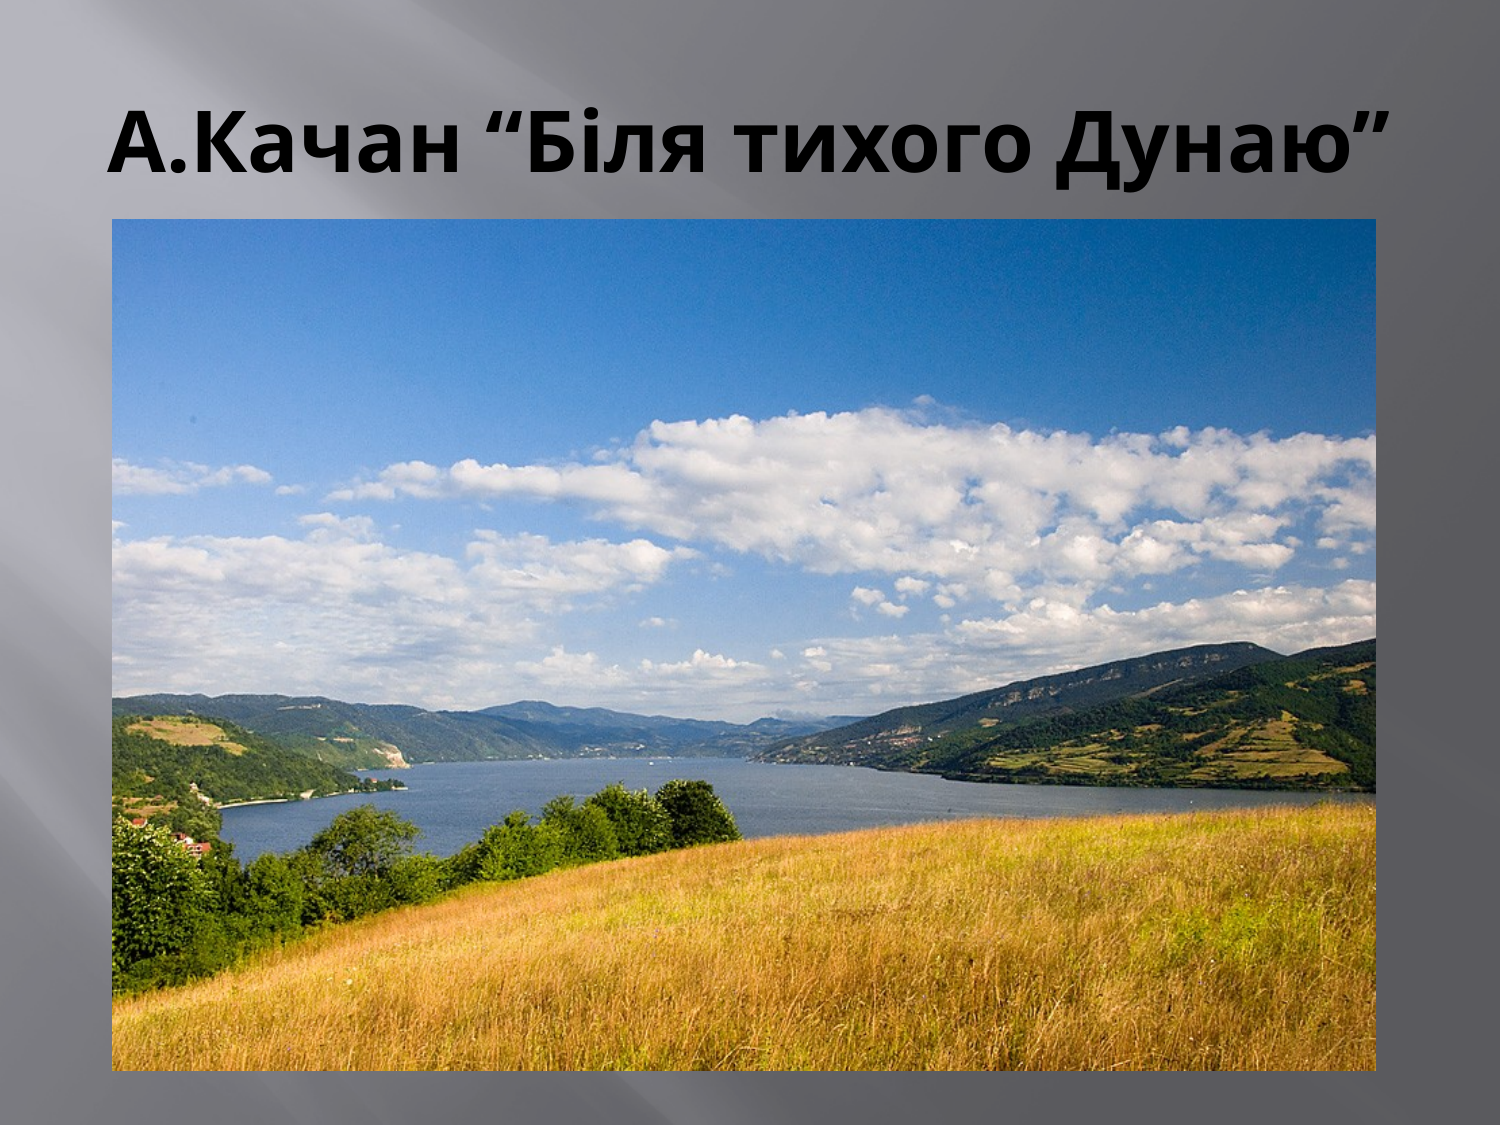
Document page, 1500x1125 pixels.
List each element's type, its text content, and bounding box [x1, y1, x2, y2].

title А.Качан “Біля тихого Дунаю” [75, 45, 1425, 233]
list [111, 219, 1377, 1071]
